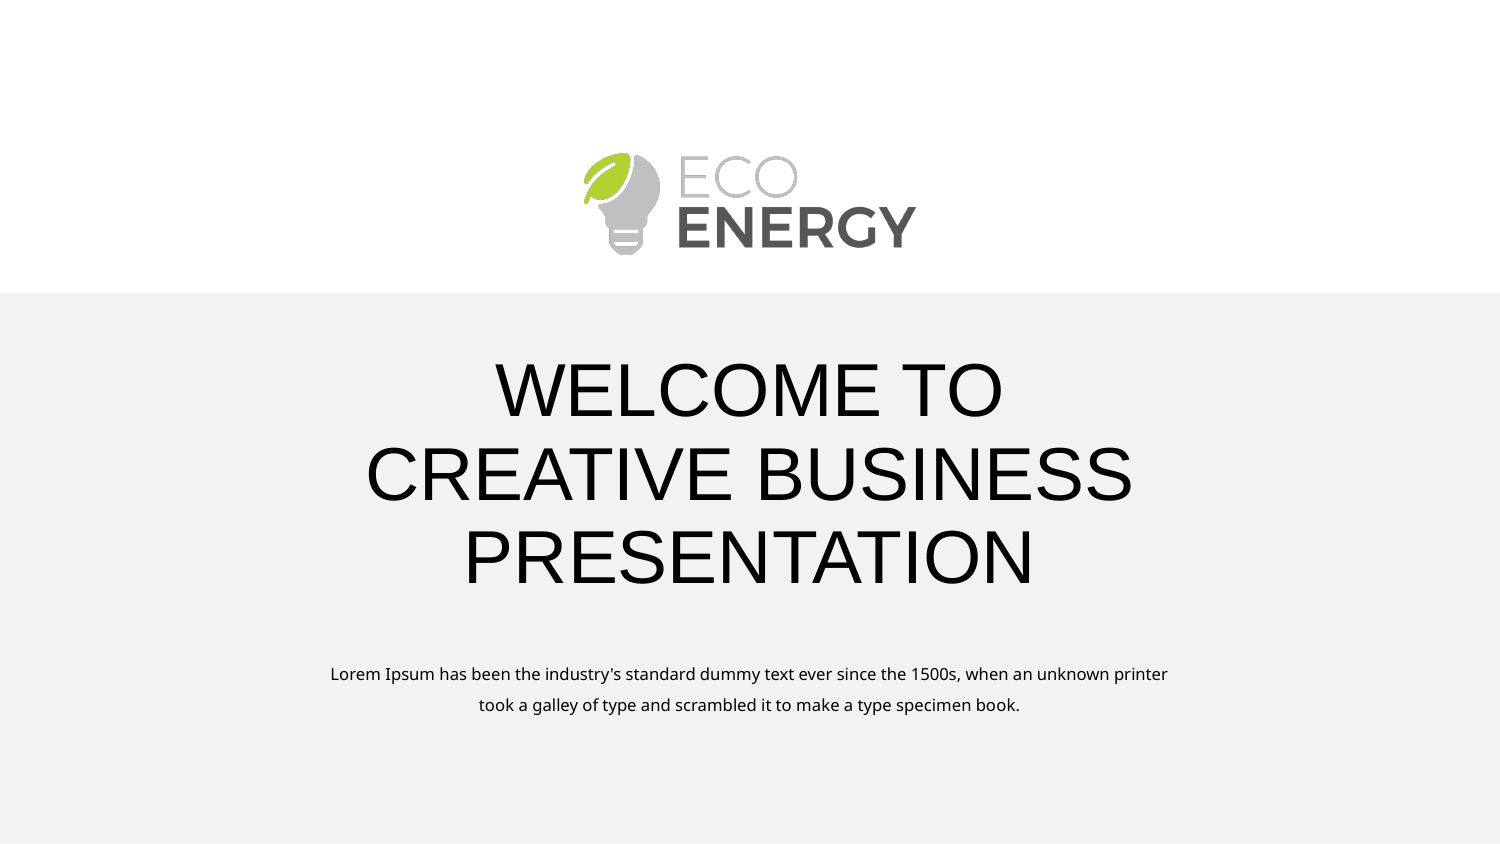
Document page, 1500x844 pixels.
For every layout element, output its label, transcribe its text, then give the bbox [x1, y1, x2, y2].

text_box Lorem Ipsum has been the industry's standard dummy text ever since the 1500s, when an unknown printer took a galley of type and scrambled it to make a type specimen book. [305, 648, 1195, 711]
text_box WELCOME TO CREATIVE BUSINESS PRESENTATION [283, 343, 1217, 612]
text_box [0, 292, 1500, 844]
picture [584, 148, 916, 264]
